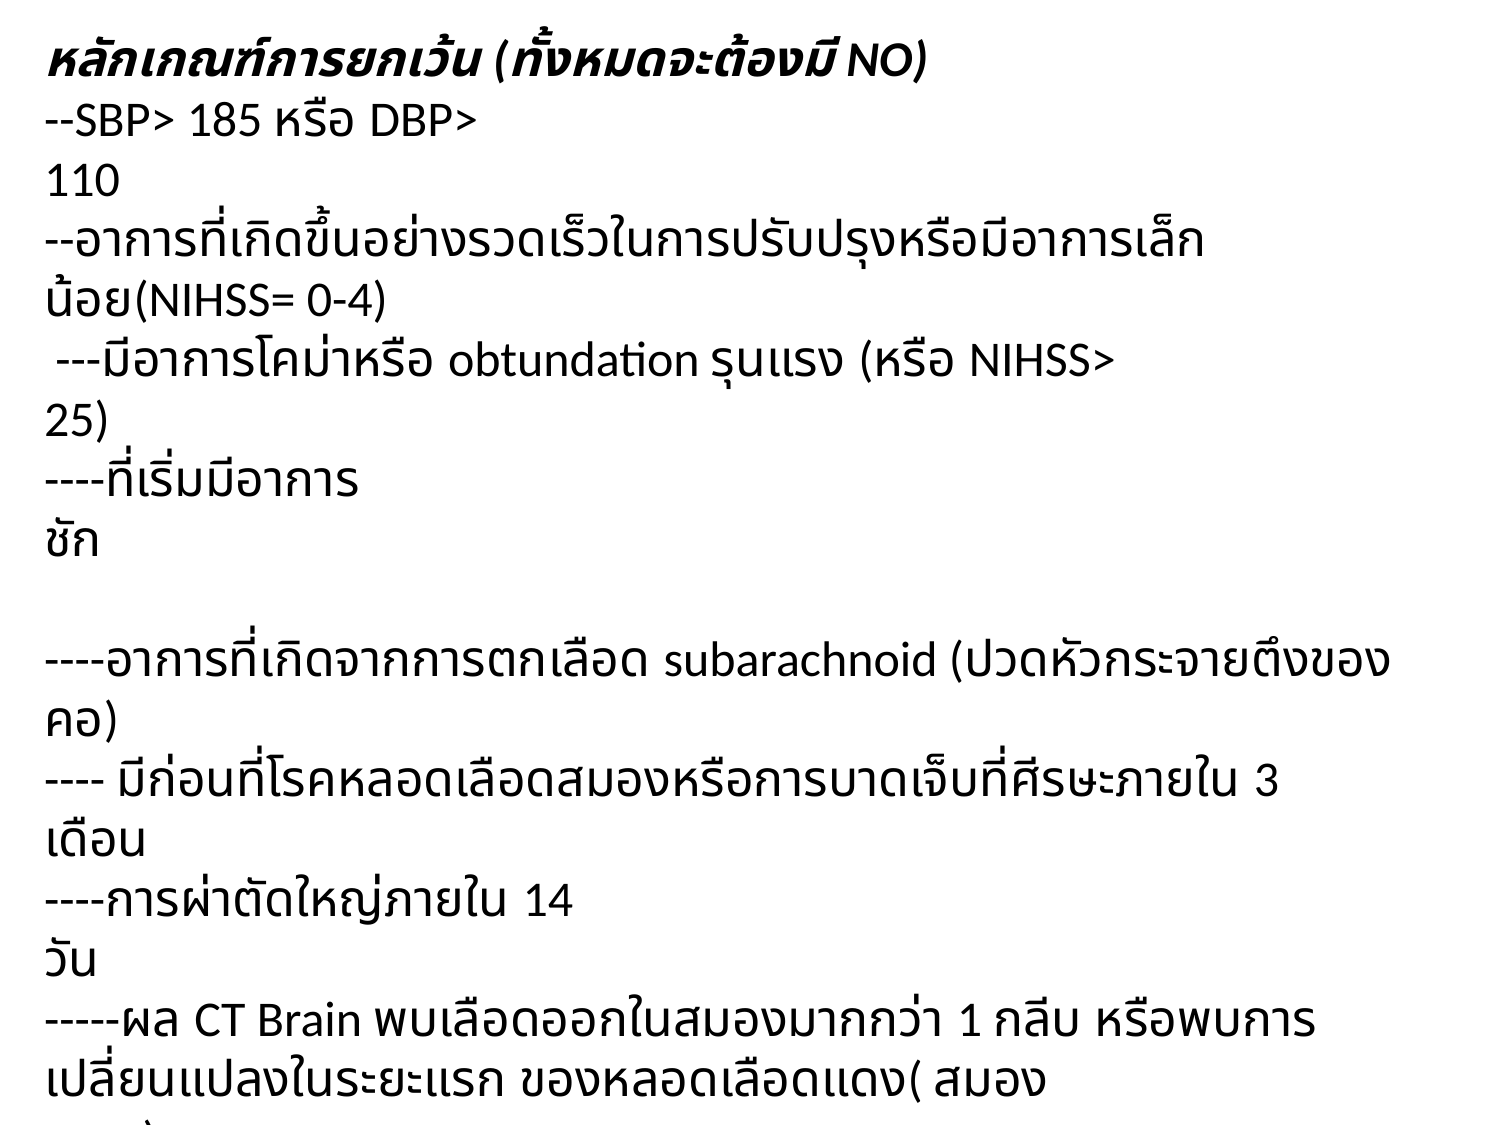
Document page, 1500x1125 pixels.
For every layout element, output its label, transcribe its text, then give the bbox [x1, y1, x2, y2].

text_box หลักเกณฑ์การยกเว้น (ทั้งหมดจะต้องมี NO) --SBP> 185 หรือ DBP> 110 --อาการที่เกิดขึ้นอย่างรวดเร็วในการปรับปรุงหรือมีอาการเล็กน้อย(NIHSS= 0-4) ---มีอาการโคม่าหรือ obtundation รุนแรง (หรือ NIHSS> 25) ----ที่เริ่มมีอาการชัก ----อาการที่เกิดจากการตกเลือด subarachnoid (ปวดหัวกระจายตึงของคอ) ---- มีก่อนที่โรคหลอดเลือดสมองหรือการบาดเจ็บที่ศีรษะภายใน 3 เดือน ----การผ่าตัดใหญ่ภายใน 14 วัน -----ผล CT Brain พบเลือดออกในสมองมากกว่า 1 กลีบ หรือพบการเปลี่ยนแปลงในระยะแรก ของหลอดเลือดแดง( สมองบวม ) ---เลือดออกในทางเดินอาหารหรือเลือดออกในทางเดินปัสสาวะภายใน 21 วัน ---พบมีเลือดออกหรือมี การบาดเจ็บ (กระดูกหัก)จากการตรวจร่างกาย [29, 19, 1471, 1125]
